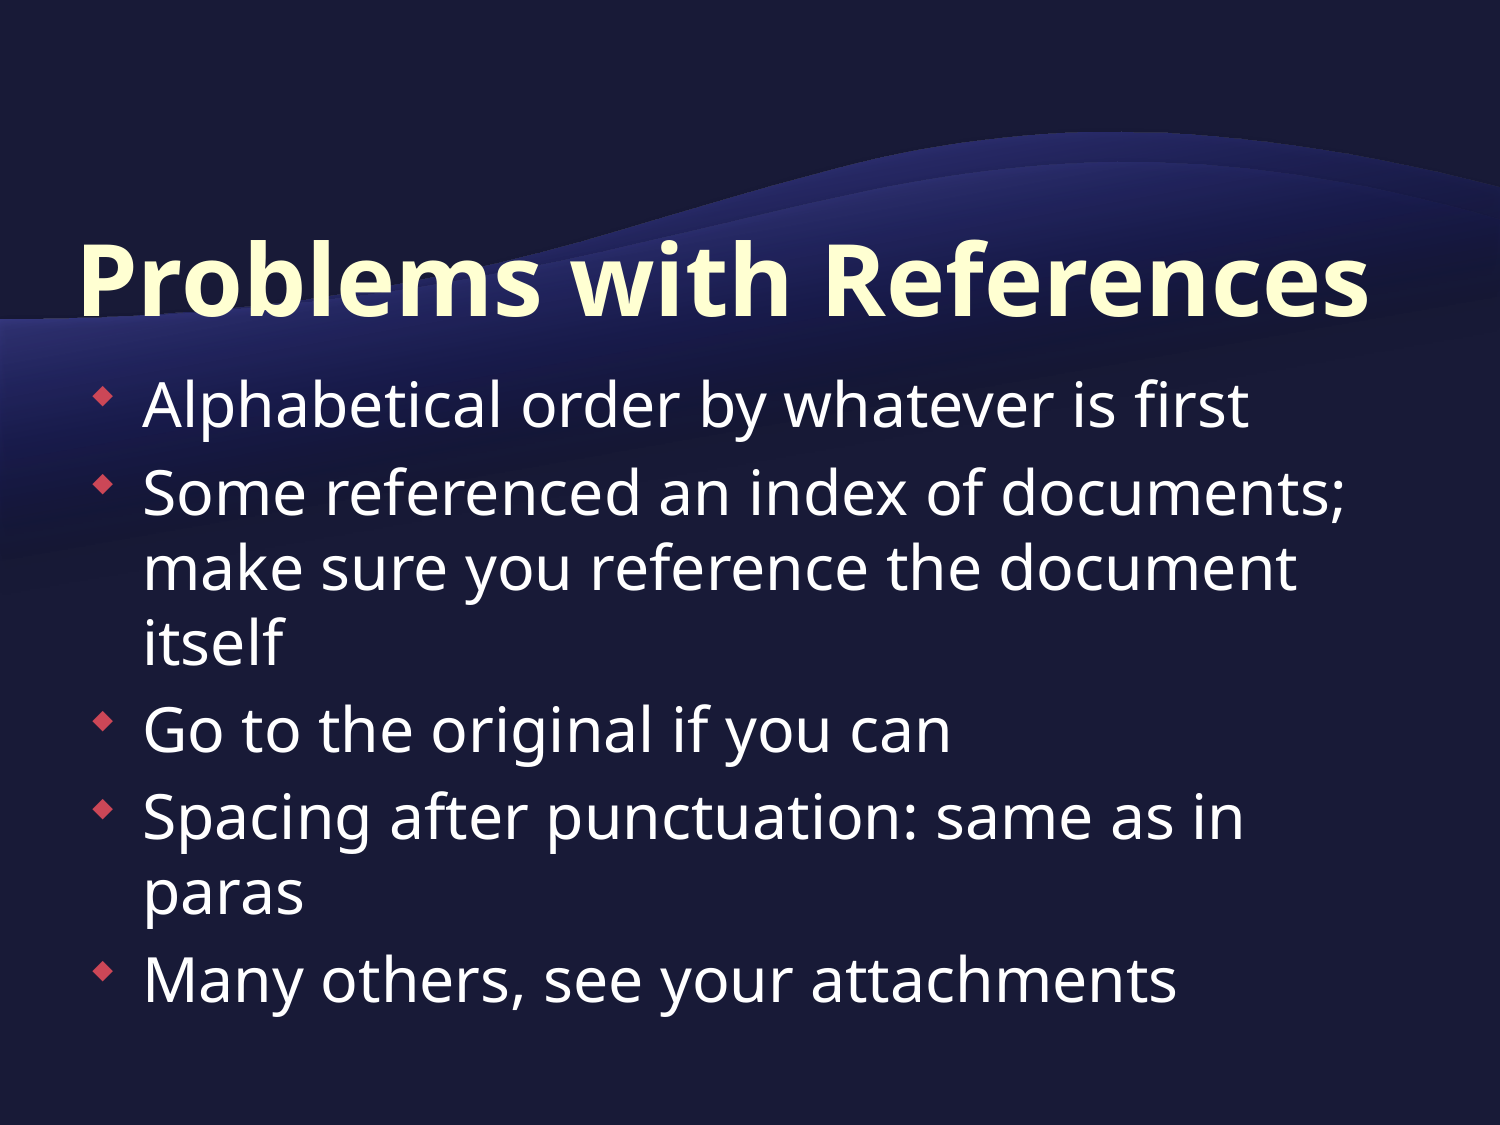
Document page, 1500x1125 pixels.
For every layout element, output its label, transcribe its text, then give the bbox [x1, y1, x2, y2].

title Problems with References [75, 87, 1425, 338]
list Alphabetical order by whatever is first Some referenced an index of documents; make sure you reference the document itself Go to the original if you can Spacing after punctuation: same as in paras Many others, see your attachments [75, 357, 1425, 1033]
